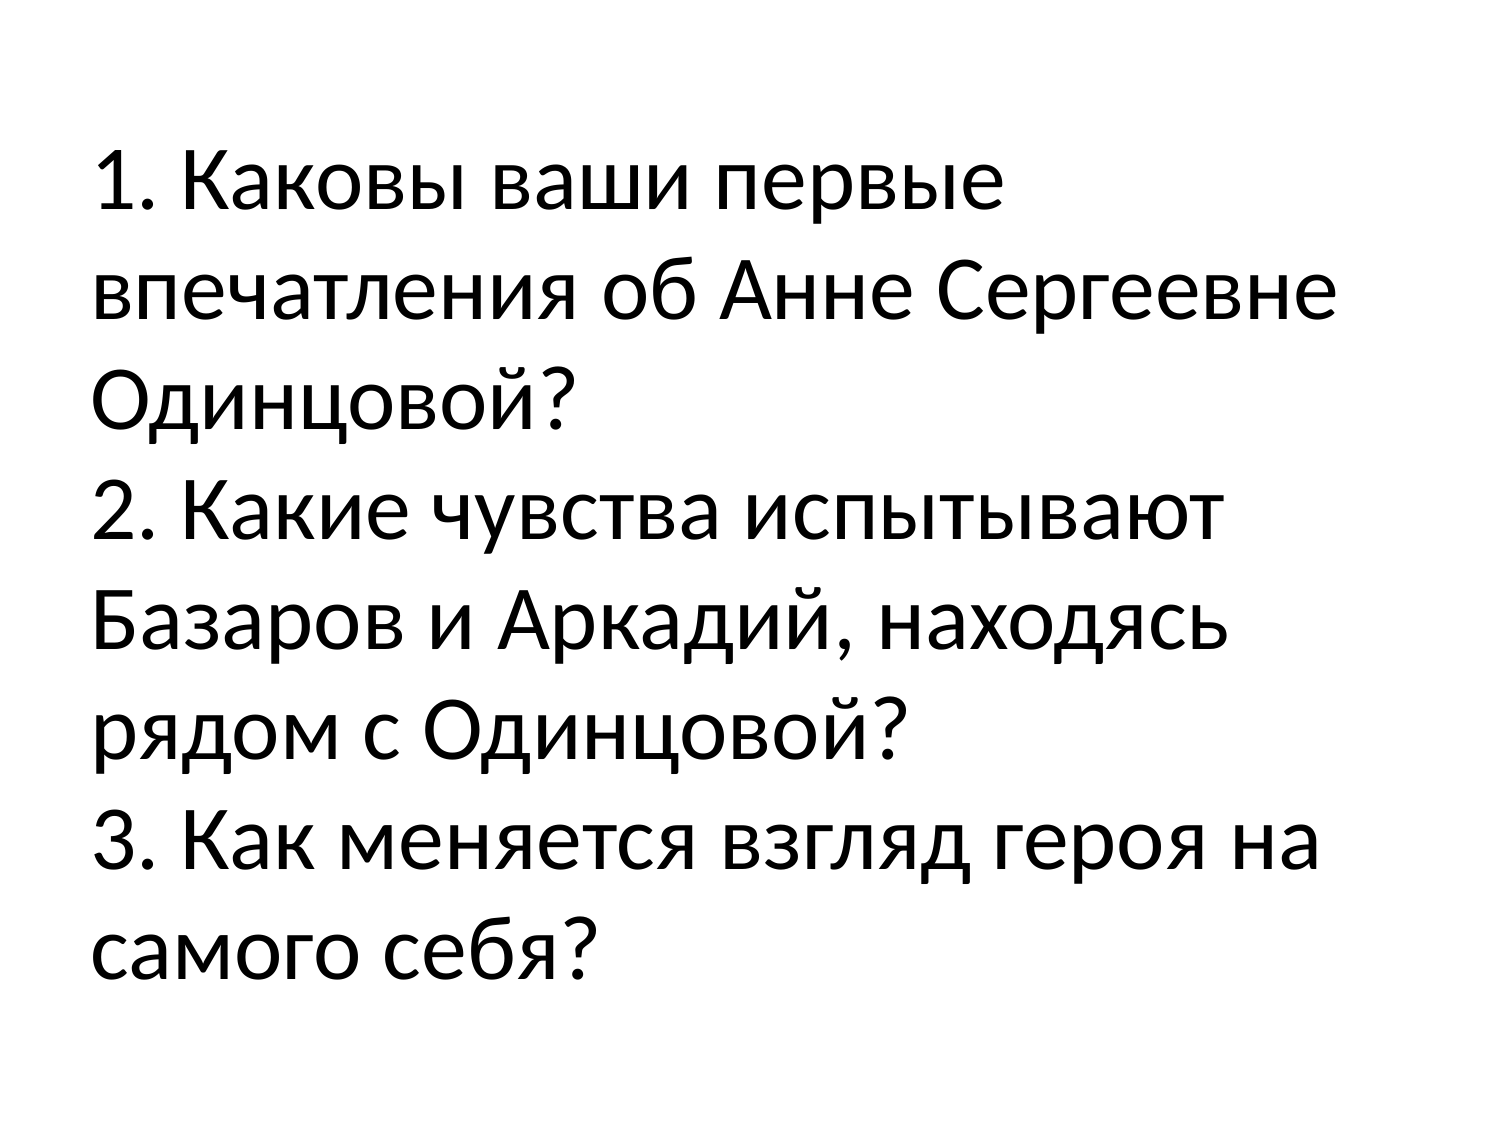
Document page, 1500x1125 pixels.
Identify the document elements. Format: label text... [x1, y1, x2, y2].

title 1. Каковы ваши первые впечатления об Анне Сергеевне Одинцовой? 2. Какие чувства испытывают Базаров и Аркадий, находясь рядом с Одинцовой? 3. Как меняется взгляд героя на самого себя? [75, 45, 1425, 1071]
